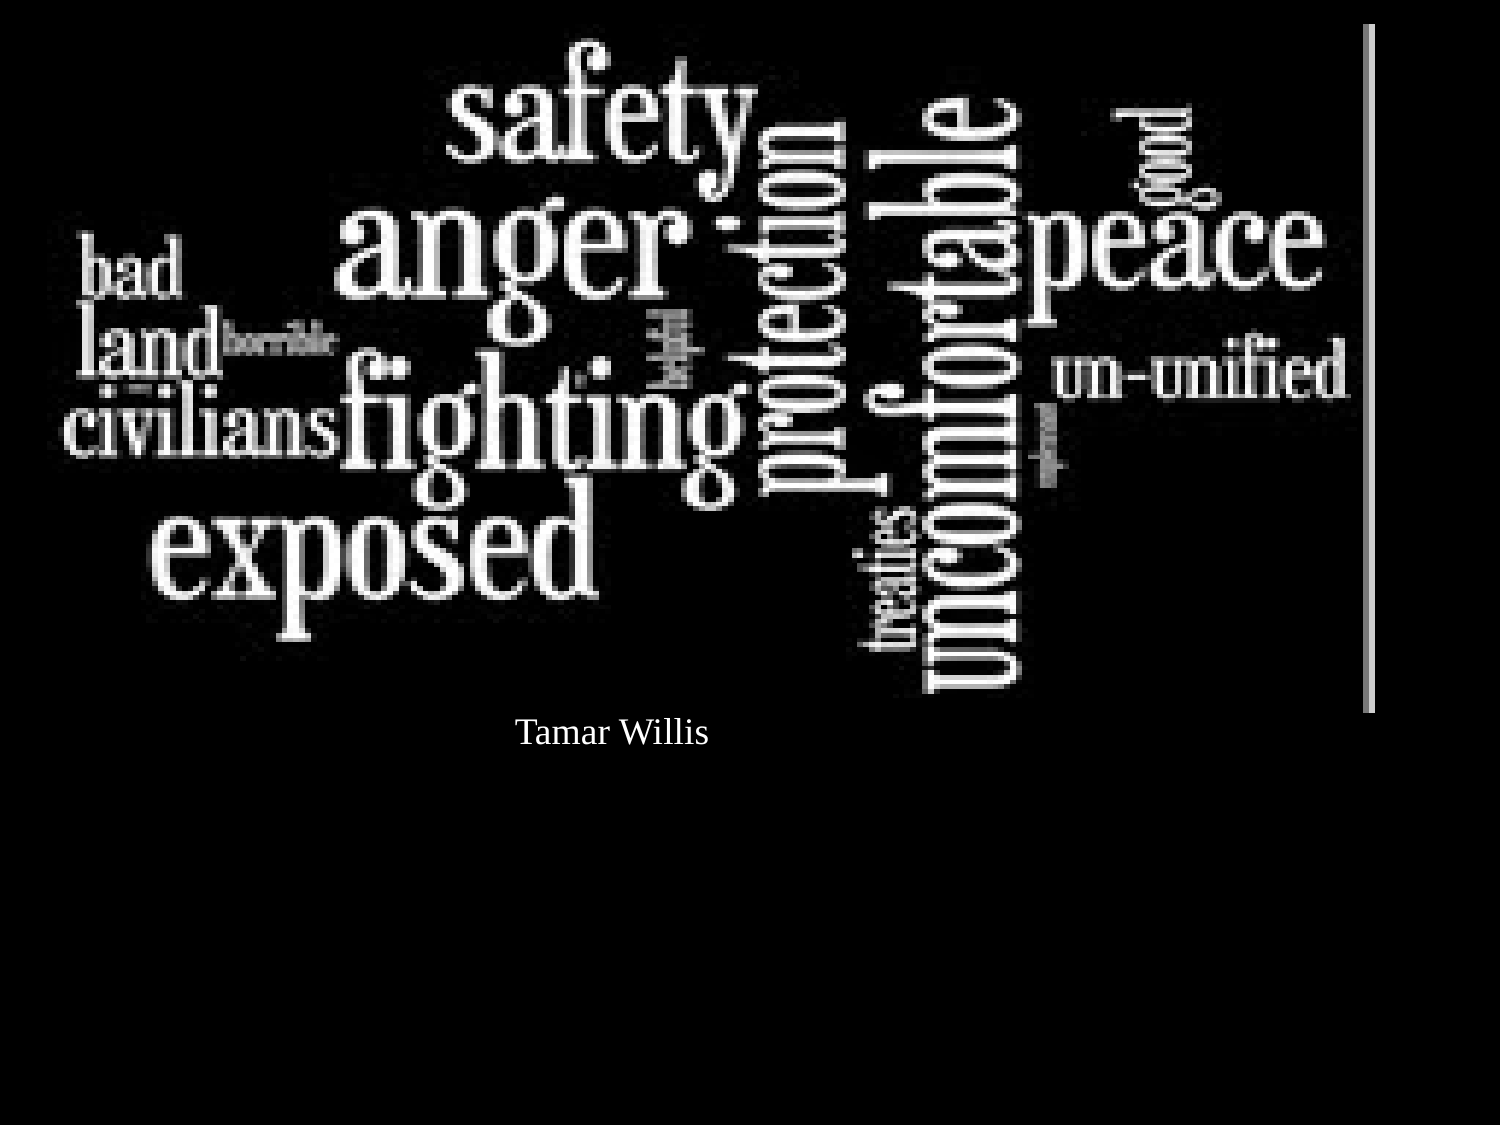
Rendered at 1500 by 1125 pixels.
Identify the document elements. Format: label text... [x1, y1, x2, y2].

text_box Tamar Willis [500, 722, 763, 760]
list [47, 24, 1376, 713]
